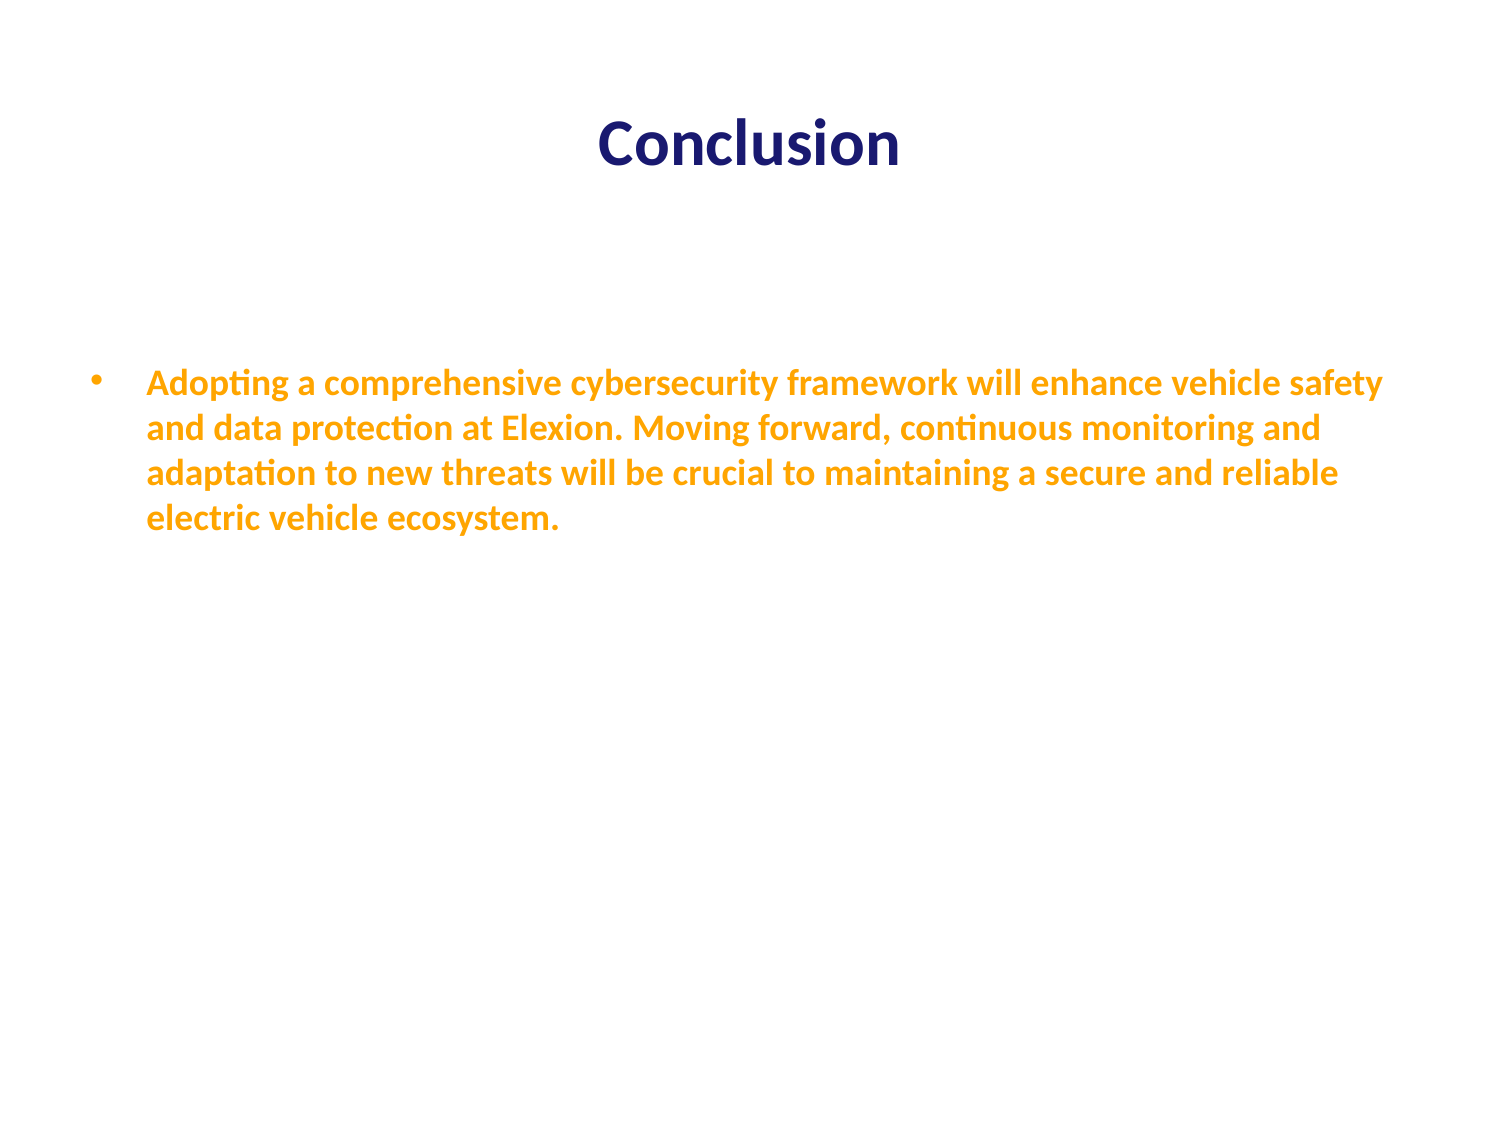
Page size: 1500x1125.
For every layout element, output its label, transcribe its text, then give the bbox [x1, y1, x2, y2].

list Adopting a comprehensive cybersecurity framework will enhance vehicle safety and data protection at Elexion. Moving forward, continuous monitoring and adaptation to new threats will be crucial to maintaining a secure and reliable electric vehicle ecosystem. [75, 262, 1425, 1005]
title Conclusion [75, 45, 1425, 233]
